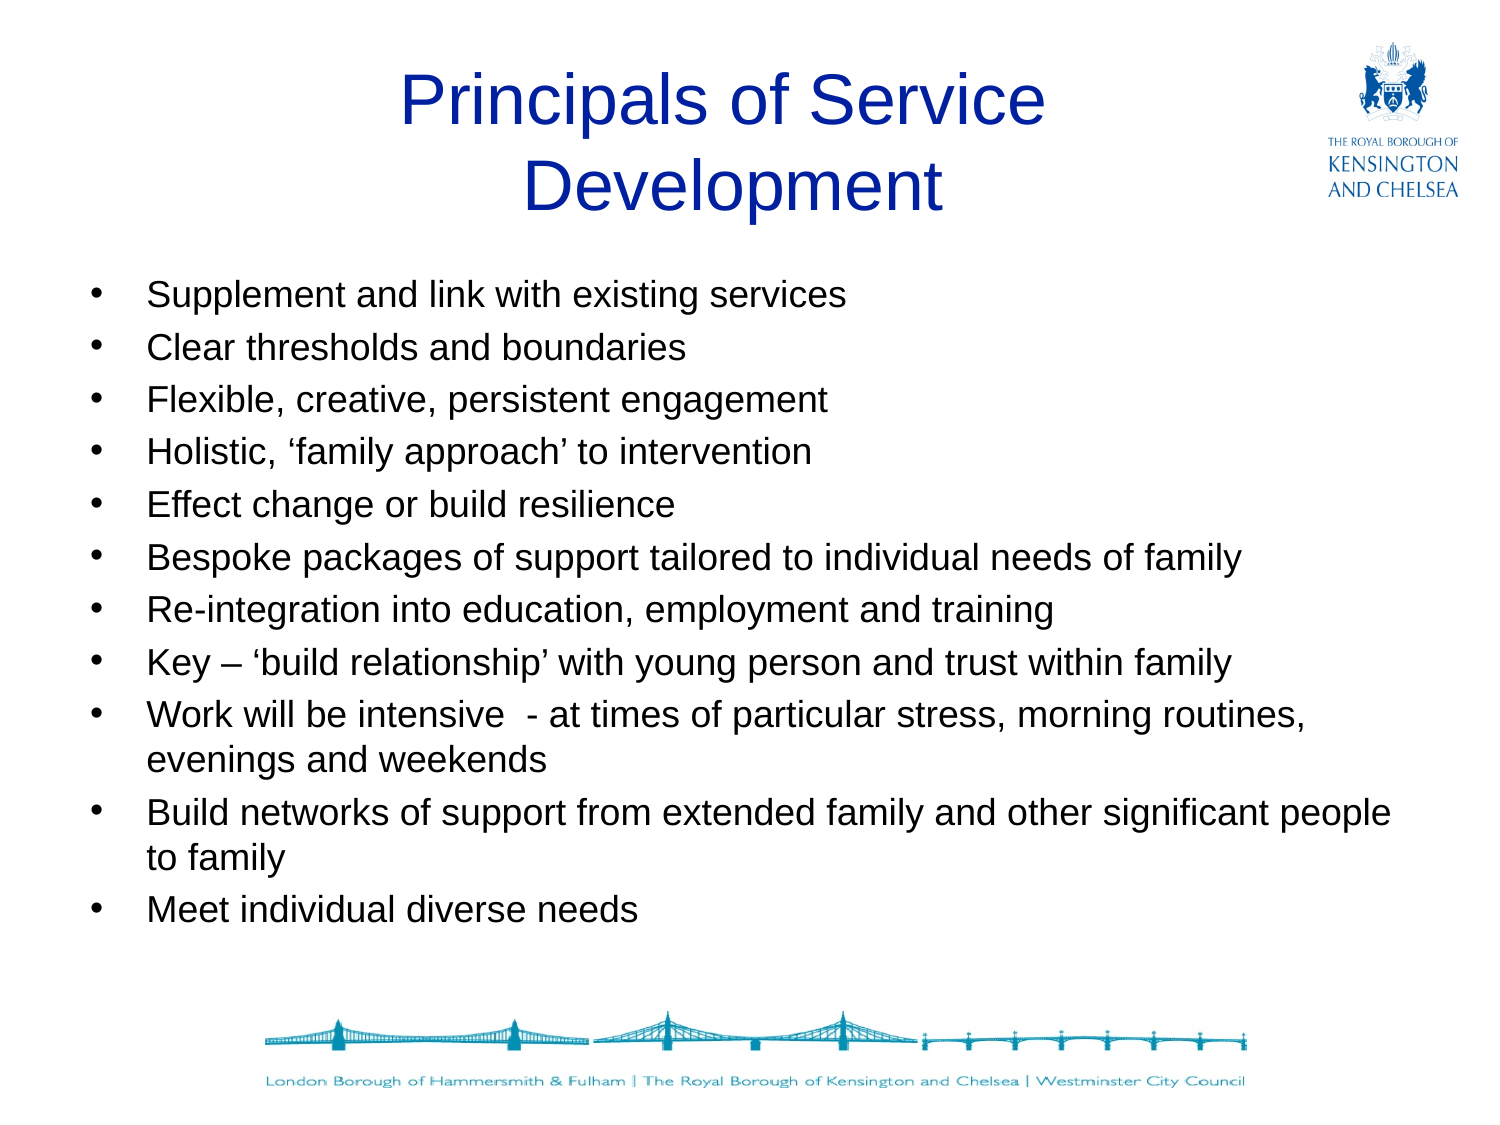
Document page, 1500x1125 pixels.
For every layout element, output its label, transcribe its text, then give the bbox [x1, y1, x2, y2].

picture [1328, 42, 1458, 197]
title Principals of Service Development [41, 45, 1425, 233]
list Supplement and link with existing services Clear thresholds and boundaries Flexible, creative, persistent engagement Holistic, ‘family approach’ to intervention Effect change or build resilience Bespoke packages of support tailored to individual needs of family Re-integration into education, employment and training Key – ‘build relationship’ with young person and trust within family Work will be intensive - at times of particular stress, morning routines, evenings and weekends Build networks of support from extended family and other significant people to family Meet individual diverse needs [75, 262, 1425, 1005]
picture [265, 1011, 1247, 1089]
